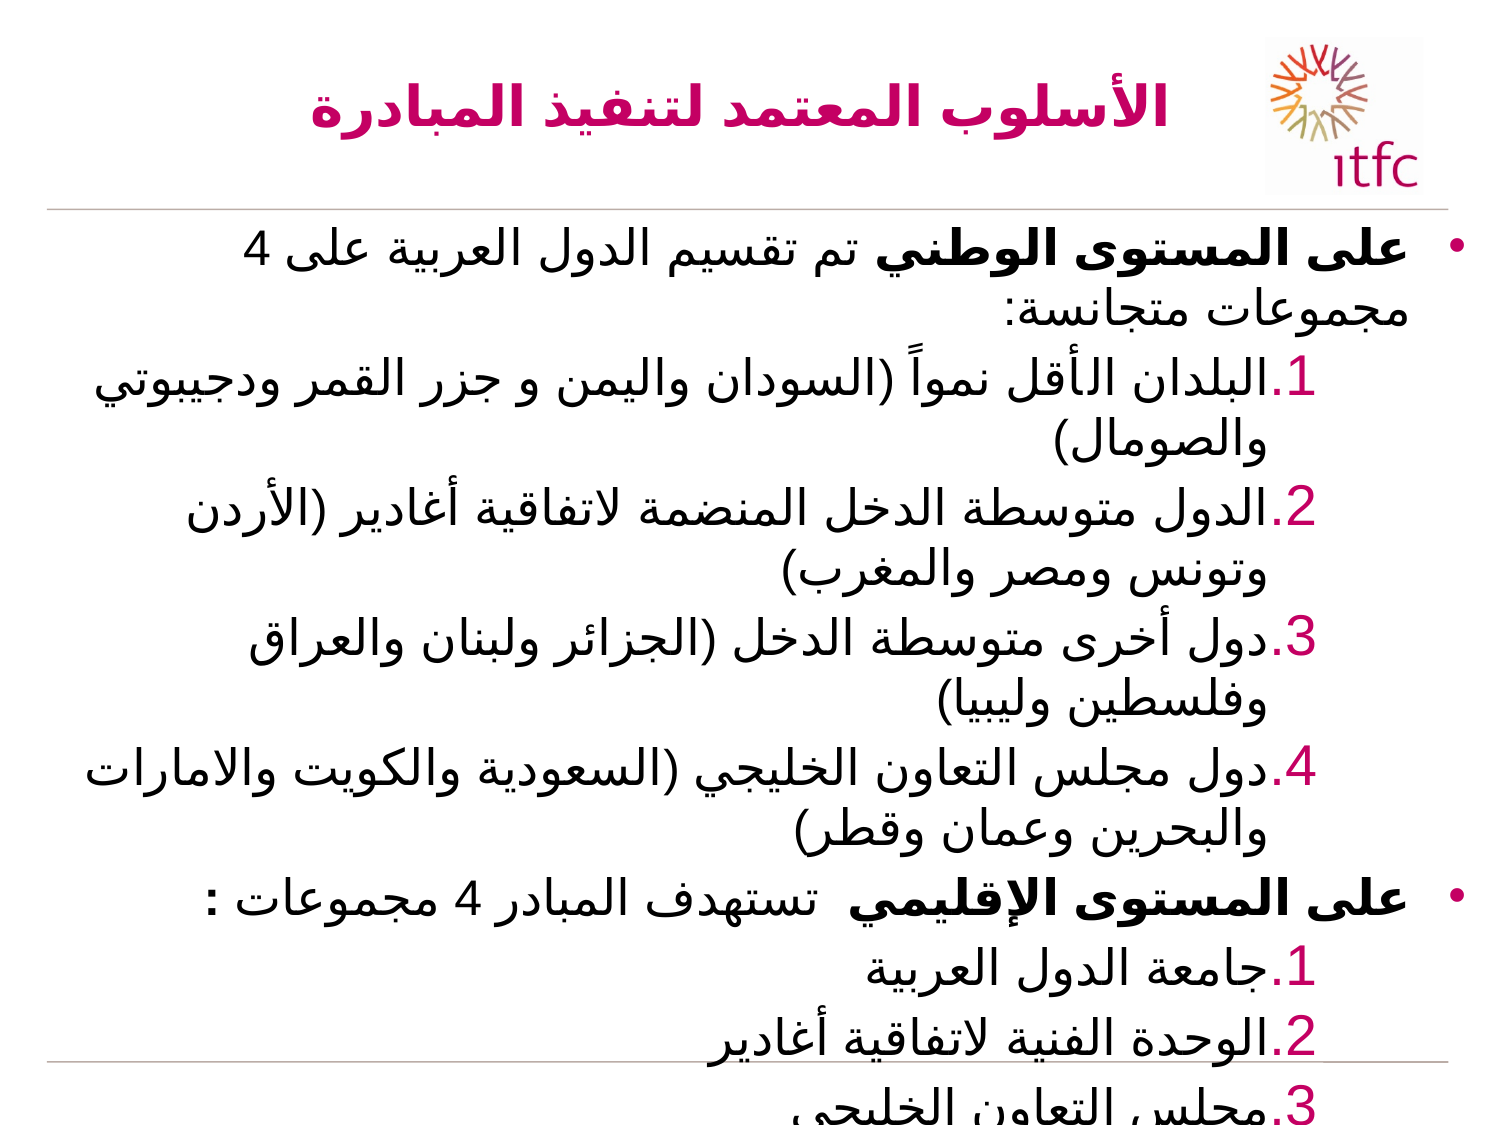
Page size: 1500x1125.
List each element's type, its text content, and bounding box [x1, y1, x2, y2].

title الأسلوب المعتمد لتنفيذ المبادرة [32, 62, 1449, 206]
list على المستوى الوطني تم تقسيم الدول العربية على 4 مجموعات متجانسة: البلدان الأقل نمواً (السودان واليمن و جزر القمر ودجيبوتي والصومال) الدول متوسطة الدخل المنضمة لاتفاقية أغادير (الأردن وتونس ومصر والمغرب) دول أخرى متوسطة الدخل (الجزائر ولبنان والعراق وفلسطين وليبيا) دول مجلس التعاون الخليجي (السعودية والكويت والامارات والبحرين وعمان وقطر) على المستوى الإقليمي تستهدف المبادر 4 مجموعات : جامعة الدول العربية الوحدة الفنية لاتفاقية أغادير مجلس التعاون الخليجي اتحاد المغرب العربي [17, 207, 1483, 1107]
picture [1265, 37, 1424, 195]
